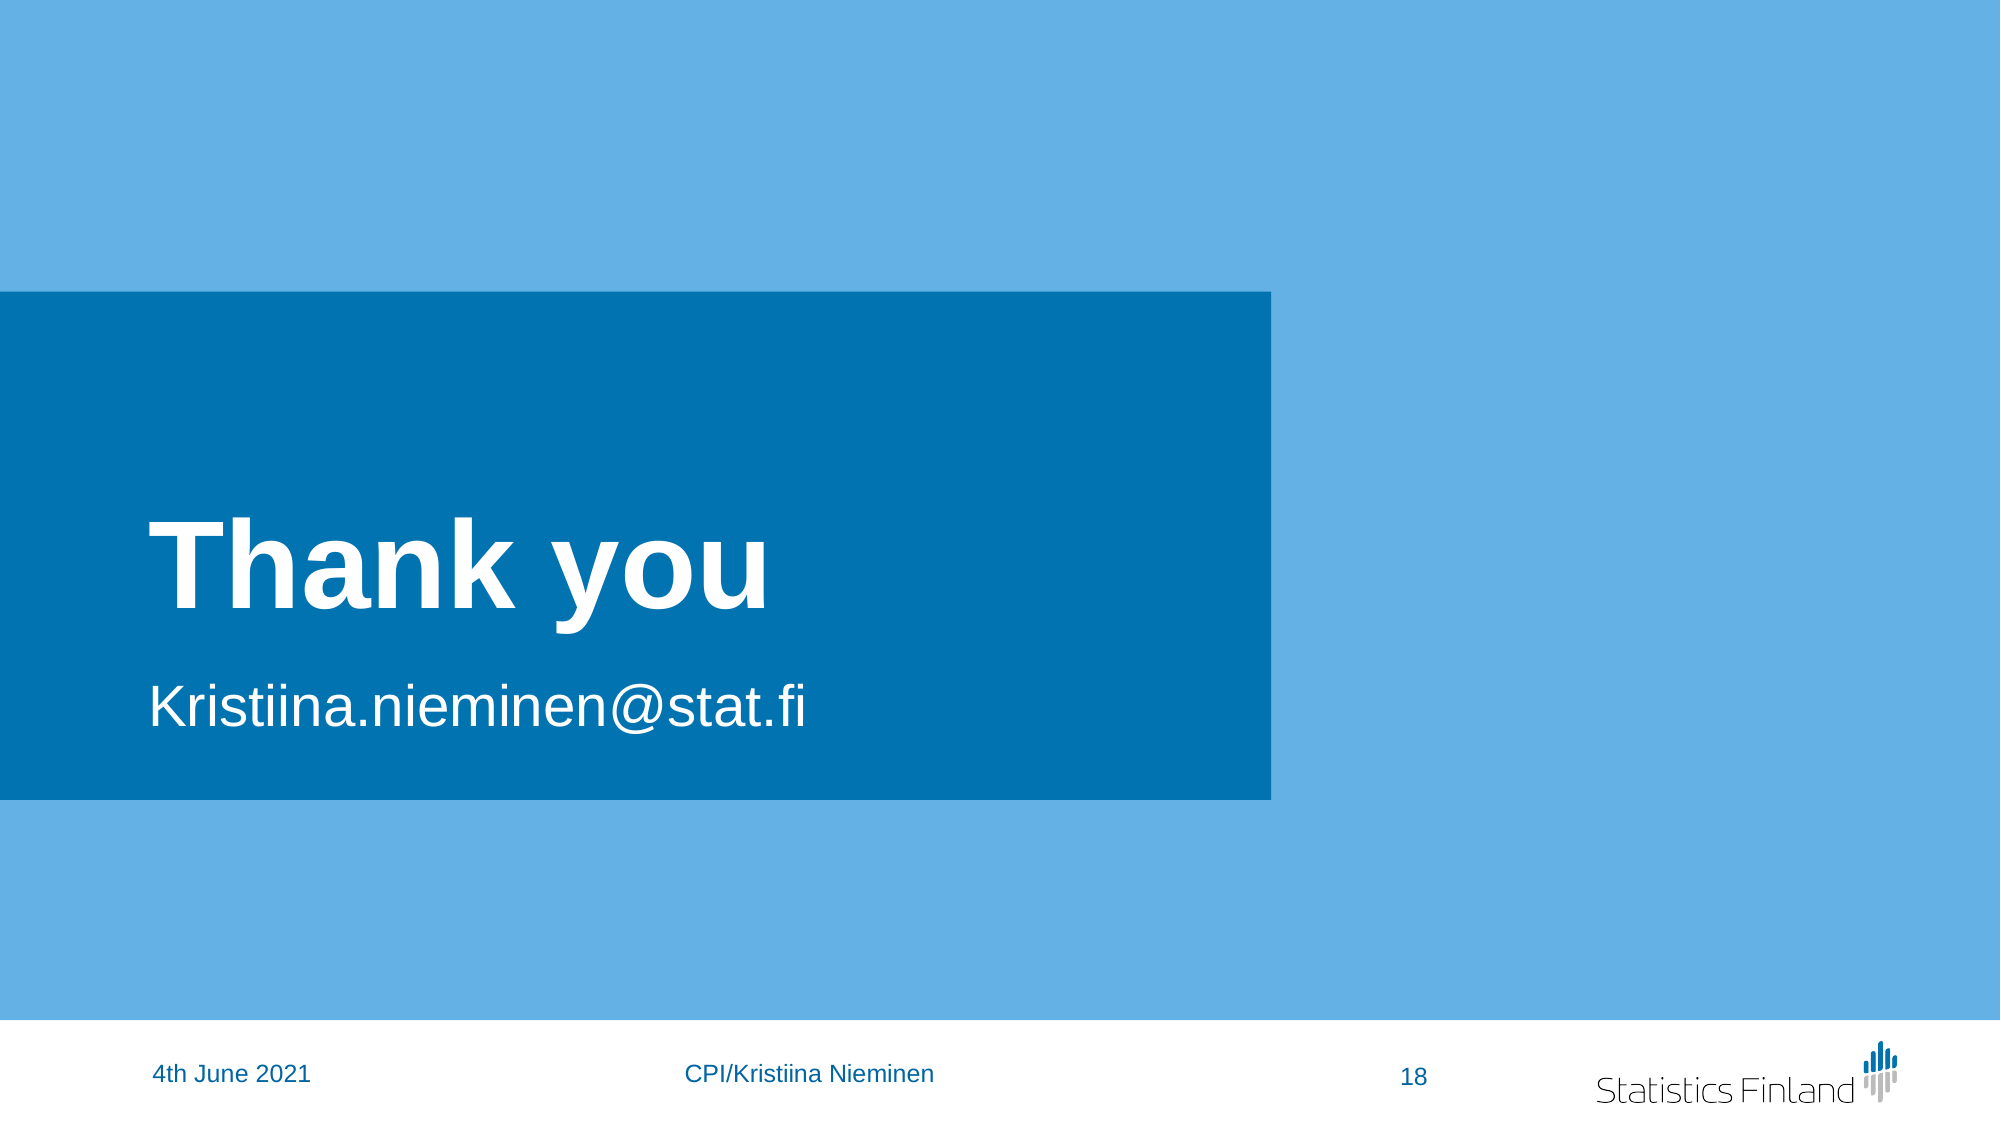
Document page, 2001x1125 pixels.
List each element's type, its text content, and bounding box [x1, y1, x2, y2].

list Kristiina.nieminen@stat.fi [133, 668, 1248, 767]
picture [1597, 1041, 1897, 1103]
slide_number 18 [1369, 1045, 1443, 1106]
footer CPI/Kristiina Nieminen [428, 1042, 1193, 1103]
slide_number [137, 1042, 428, 1103]
title Thank you [133, 313, 1248, 643]
